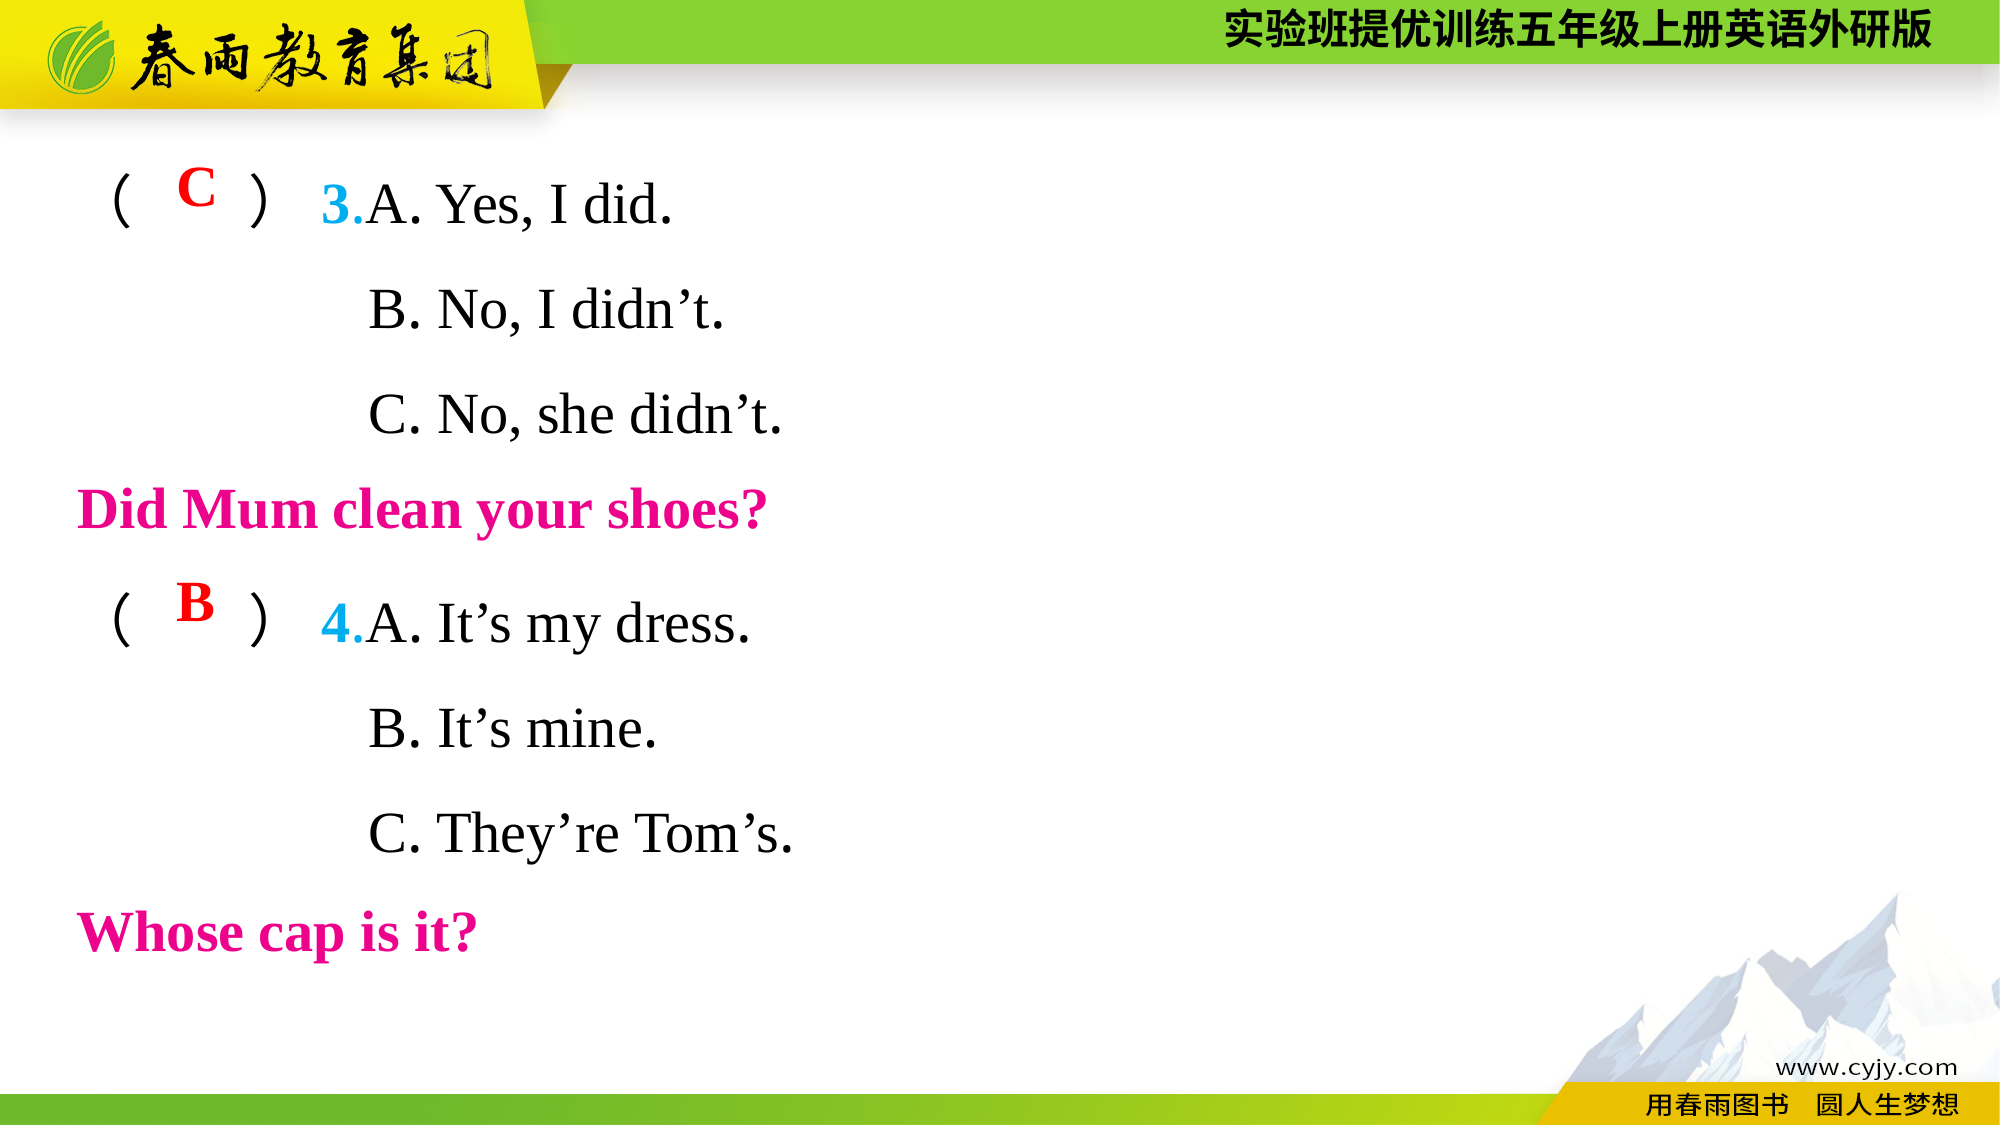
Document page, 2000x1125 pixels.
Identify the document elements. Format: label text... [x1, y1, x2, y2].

text_box Whose cap is it? [61, 850, 495, 970]
picture [0, 0, 2000, 1125]
text_box C [161, 140, 234, 226]
text_box Did Mum clean your shoes? [62, 427, 785, 548]
list （ ）3.A. Yes, I did. B. No, I didn’t. C. No, she didn’t. （ ）4.A. It’s my dress. B. It’s mine. C. They’re Tom’s. [59, 122, 1944, 880]
text_box B [161, 556, 231, 641]
